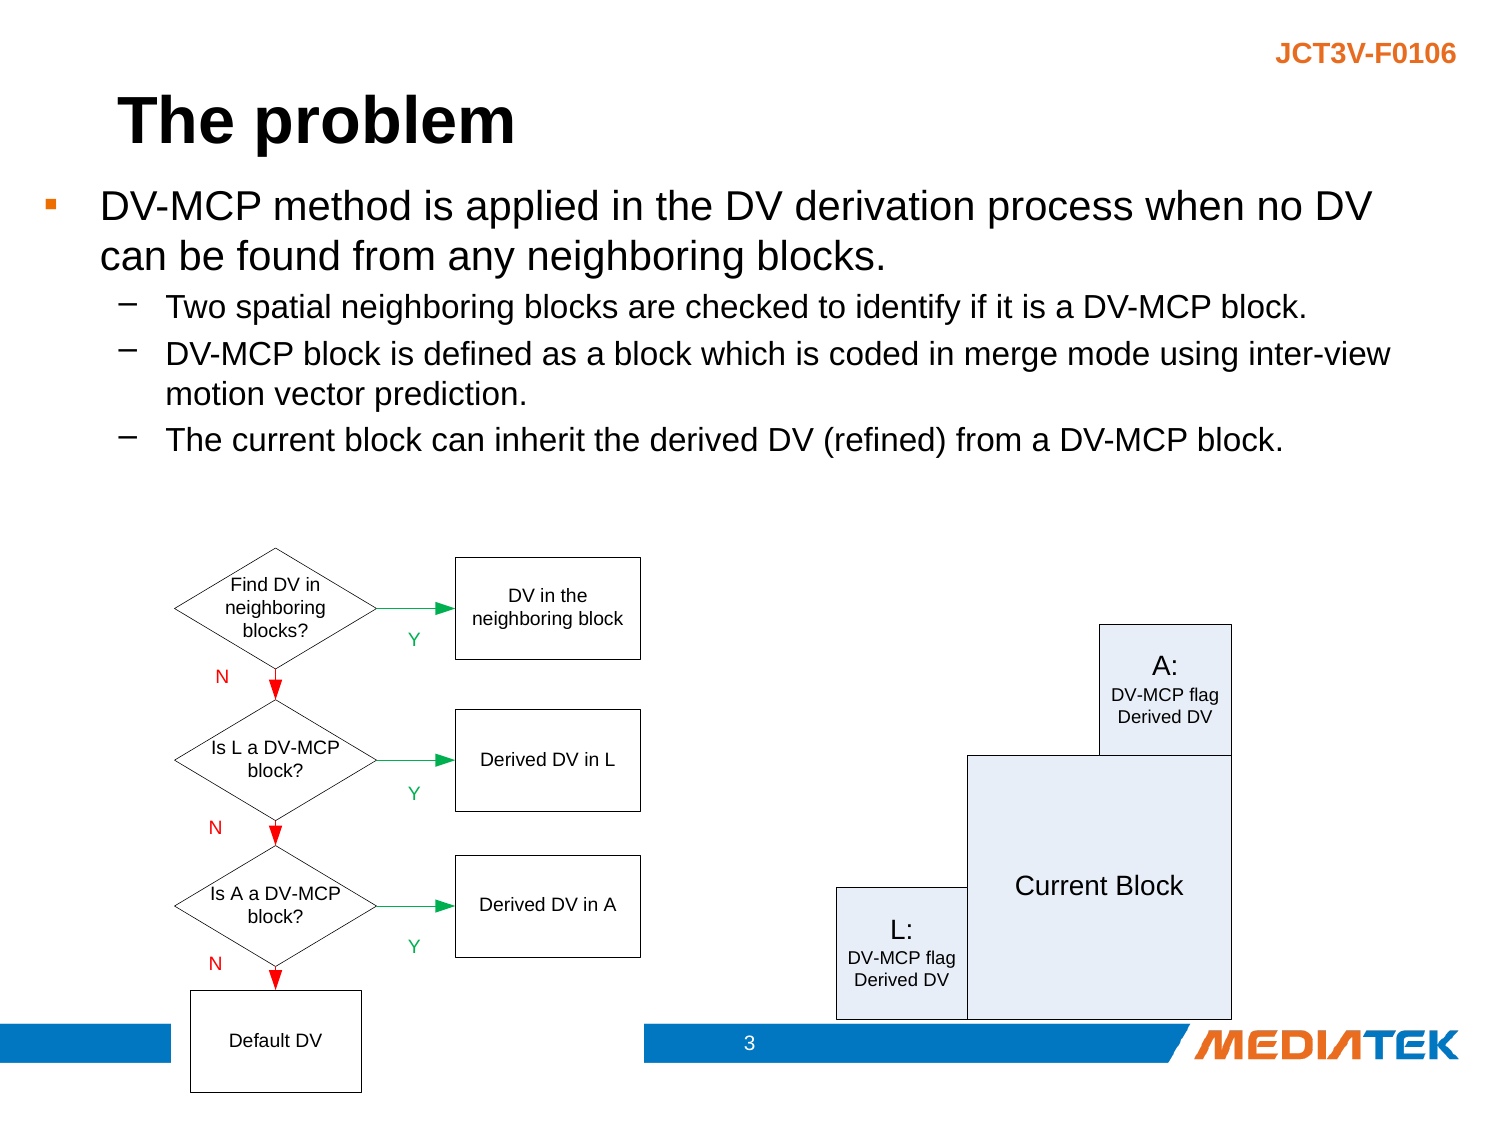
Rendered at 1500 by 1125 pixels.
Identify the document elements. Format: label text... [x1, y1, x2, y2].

picture [0, 1023, 170, 1063]
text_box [832, 620, 1235, 1023]
picture [644, 1023, 711, 1063]
title The problem [101, 62, 1425, 170]
picture [789, 1023, 1459, 1063]
slide_number 2 [711, 1022, 789, 1090]
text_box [170, 544, 644, 1097]
list DV-MCP method is applied in the DV derivation process when no DV can be found from any neighboring blocks. Two spatial neighboring blocks are checked to identify if it is a DV-MCP block. DV-MCP block is defined as a block which is coded in merge mode using inter-view motion vector prediction. The current block can inherit the derived DV (refined) from a DV-MCP block. [28, 170, 1425, 985]
